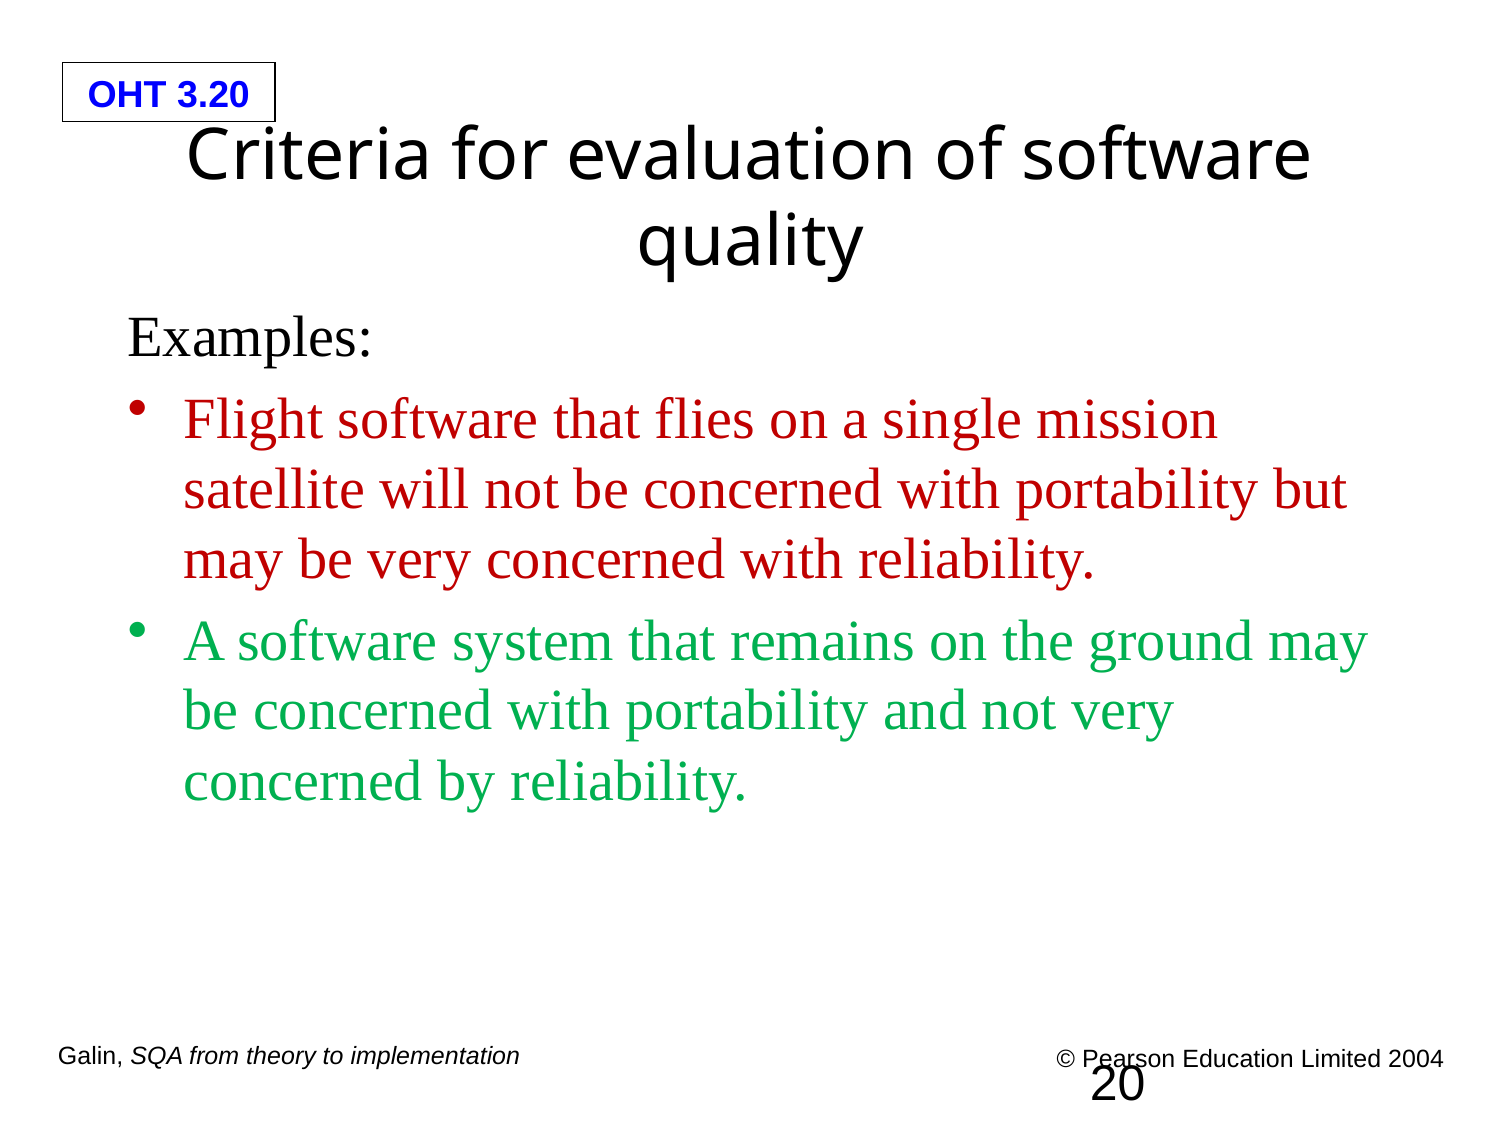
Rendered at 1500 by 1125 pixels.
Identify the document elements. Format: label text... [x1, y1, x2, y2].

title Criteria for evaluation of software quality [112, 99, 1388, 288]
slide_number 20 [1074, 1042, 1425, 1103]
list Examples: Flight software that flies on a single mission satellite will not be concerned with portability but may be very concerned with reliability. A software system that remains on the ground may be concerned with portability and not very concerned by reliability. [112, 290, 1388, 1001]
